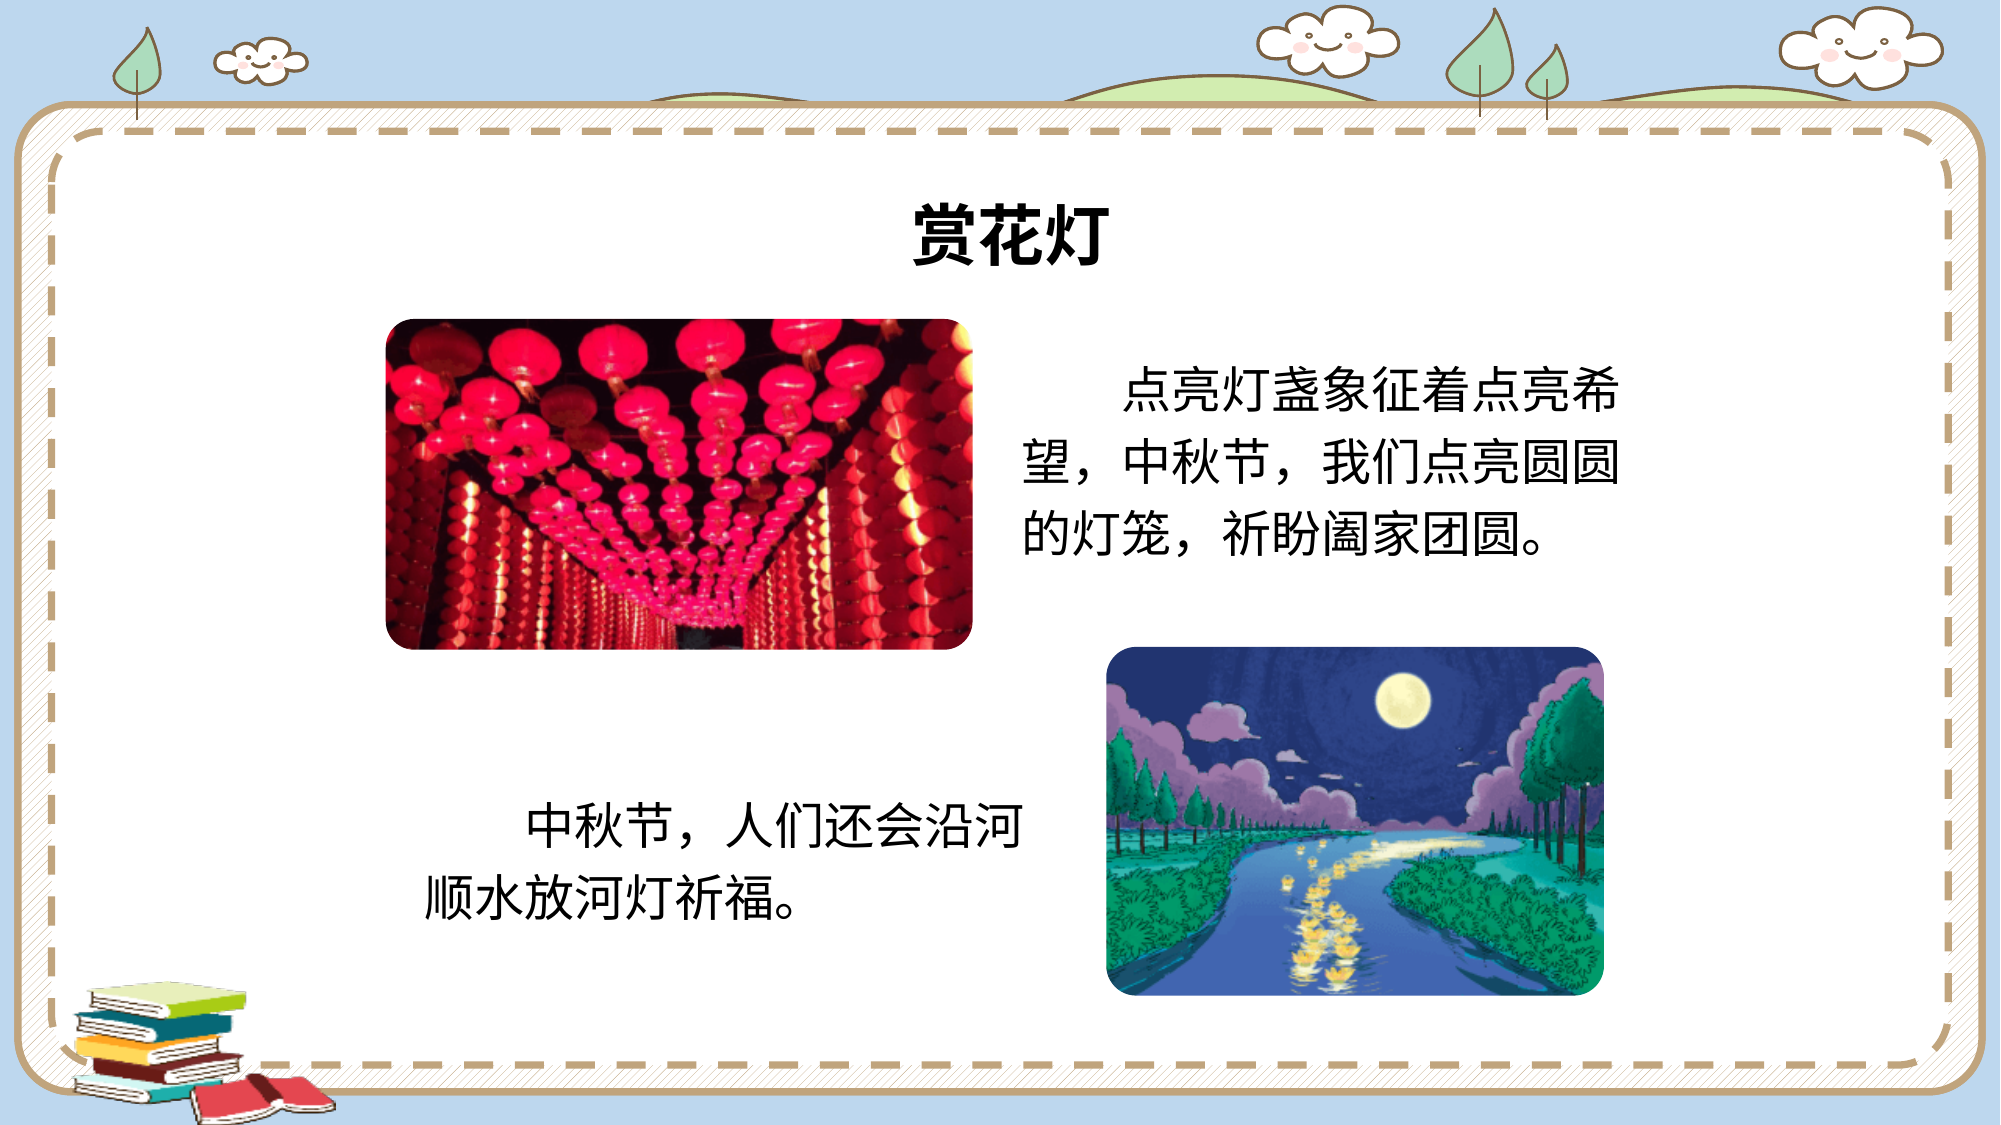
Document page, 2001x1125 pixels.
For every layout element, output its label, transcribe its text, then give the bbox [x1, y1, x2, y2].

text_box 中秋节，人们还会沿河顺水放河灯祈福。 [409, 774, 1048, 934]
picture [1106, 646, 1604, 996]
text_box 点亮灯盏象征着点亮希望，中秋节，我们点亮圆圆的灯笼，祈盼阖家团圆。 [1006, 339, 1645, 570]
text_box 赏花灯 [373, 186, 1649, 281]
picture [71, 981, 336, 1125]
picture [385, 318, 973, 650]
